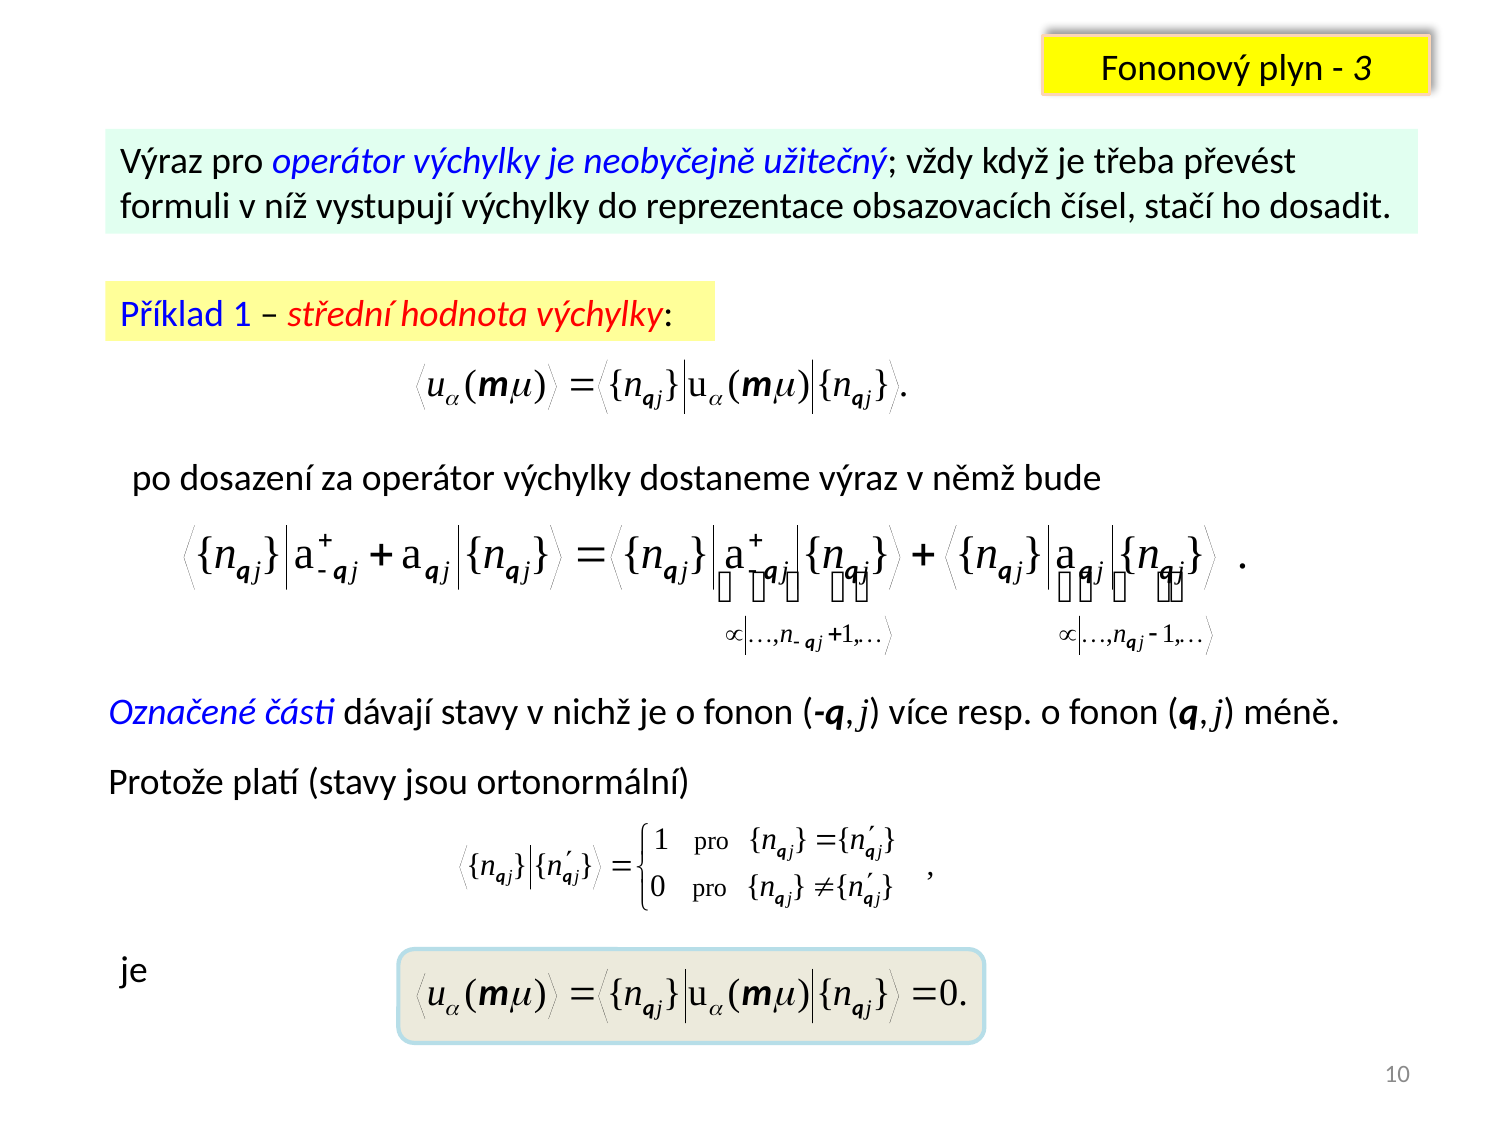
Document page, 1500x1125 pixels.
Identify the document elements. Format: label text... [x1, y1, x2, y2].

text_box po dosazení za operátor výchylky dostaneme výraz v němž bude [117, 445, 1360, 505]
text_box Fononový plyn - 3 [1042, 35, 1430, 95]
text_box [409, 351, 916, 423]
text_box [454, 817, 939, 917]
text_box je [105, 937, 176, 998]
slide_number 10 [1074, 1042, 1425, 1103]
text_box Protože platí (stavy jsou ortonormální) [93, 749, 727, 810]
text_box Výraz pro operátor výchylky je neobyčejně užitečný; vždy když je třeba převést formuli v níž vystupují výchylky do reprezentace obsazovacích čísel, stačí ho dosadit. [105, 128, 1418, 234]
text_box Příklad 1 – střední hodnota výchylky: [105, 281, 715, 341]
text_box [398, 948, 985, 1044]
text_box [175, 515, 1255, 664]
text_box Označené části dávají stavy v nichž je o fonon (-q, j) více resp. o fonon (q, j) méně. [93, 679, 1407, 740]
